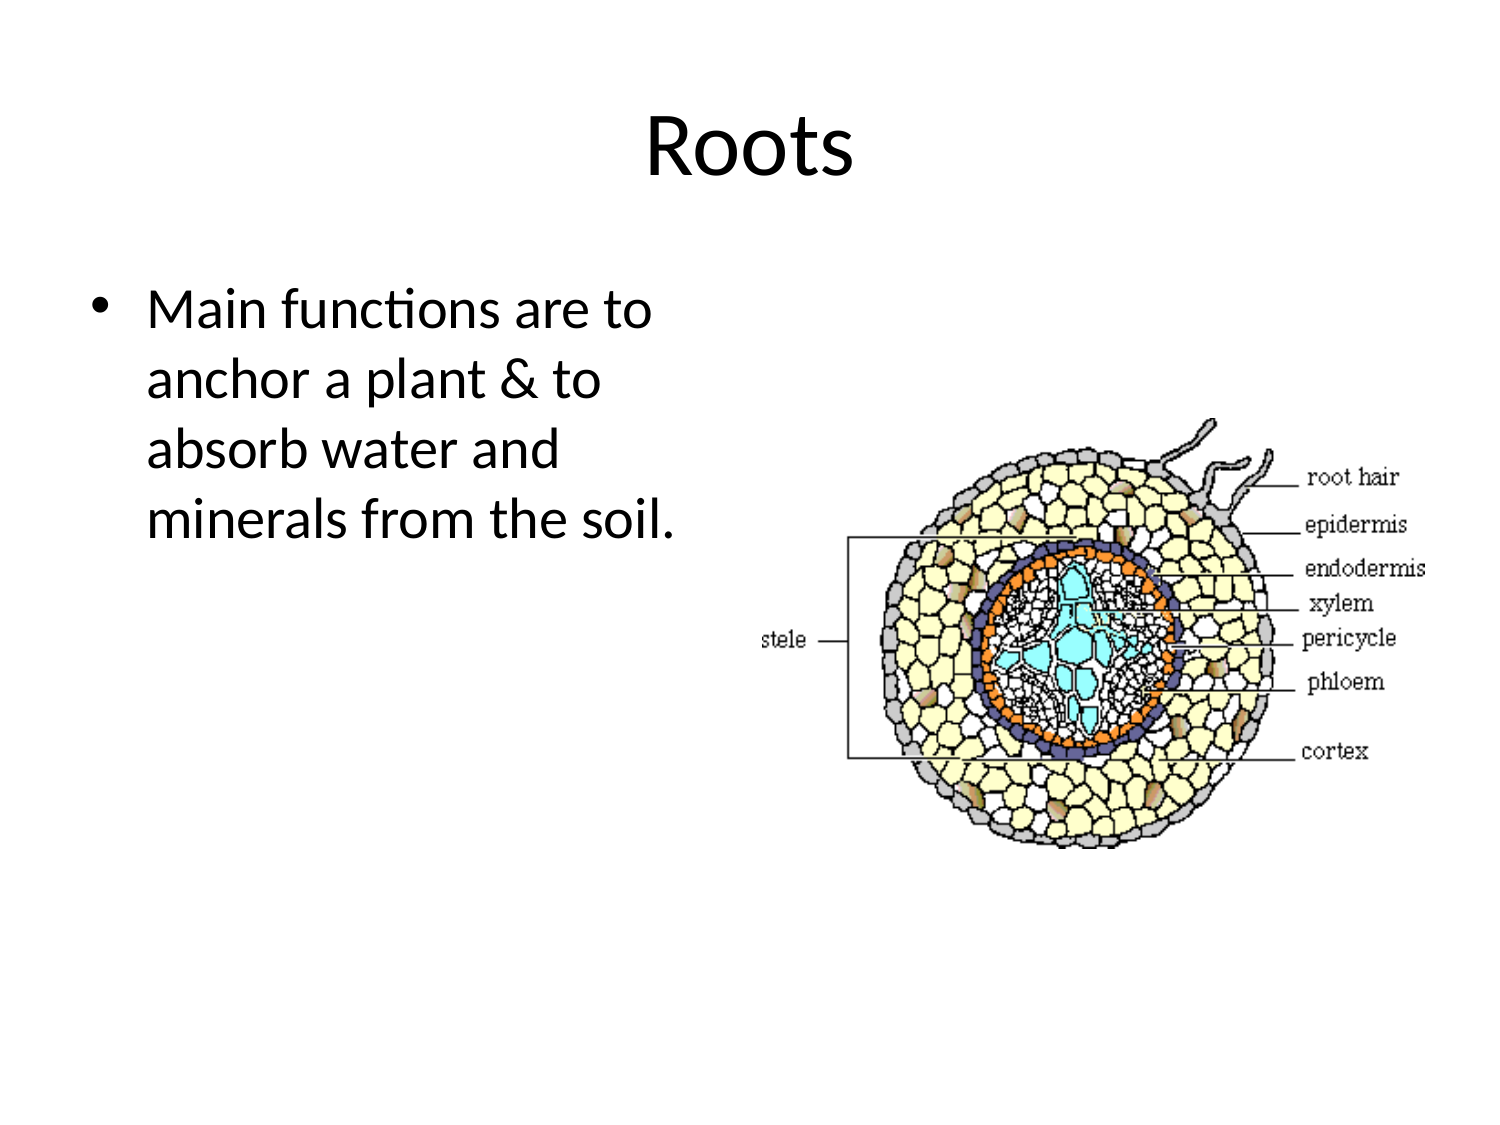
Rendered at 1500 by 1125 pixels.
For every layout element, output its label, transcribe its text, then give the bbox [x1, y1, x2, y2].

list Main functions are to anchor a plant & to absorb water and minerals from the soil. [75, 262, 738, 1005]
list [762, 262, 1426, 1006]
title Roots [75, 45, 1425, 233]
